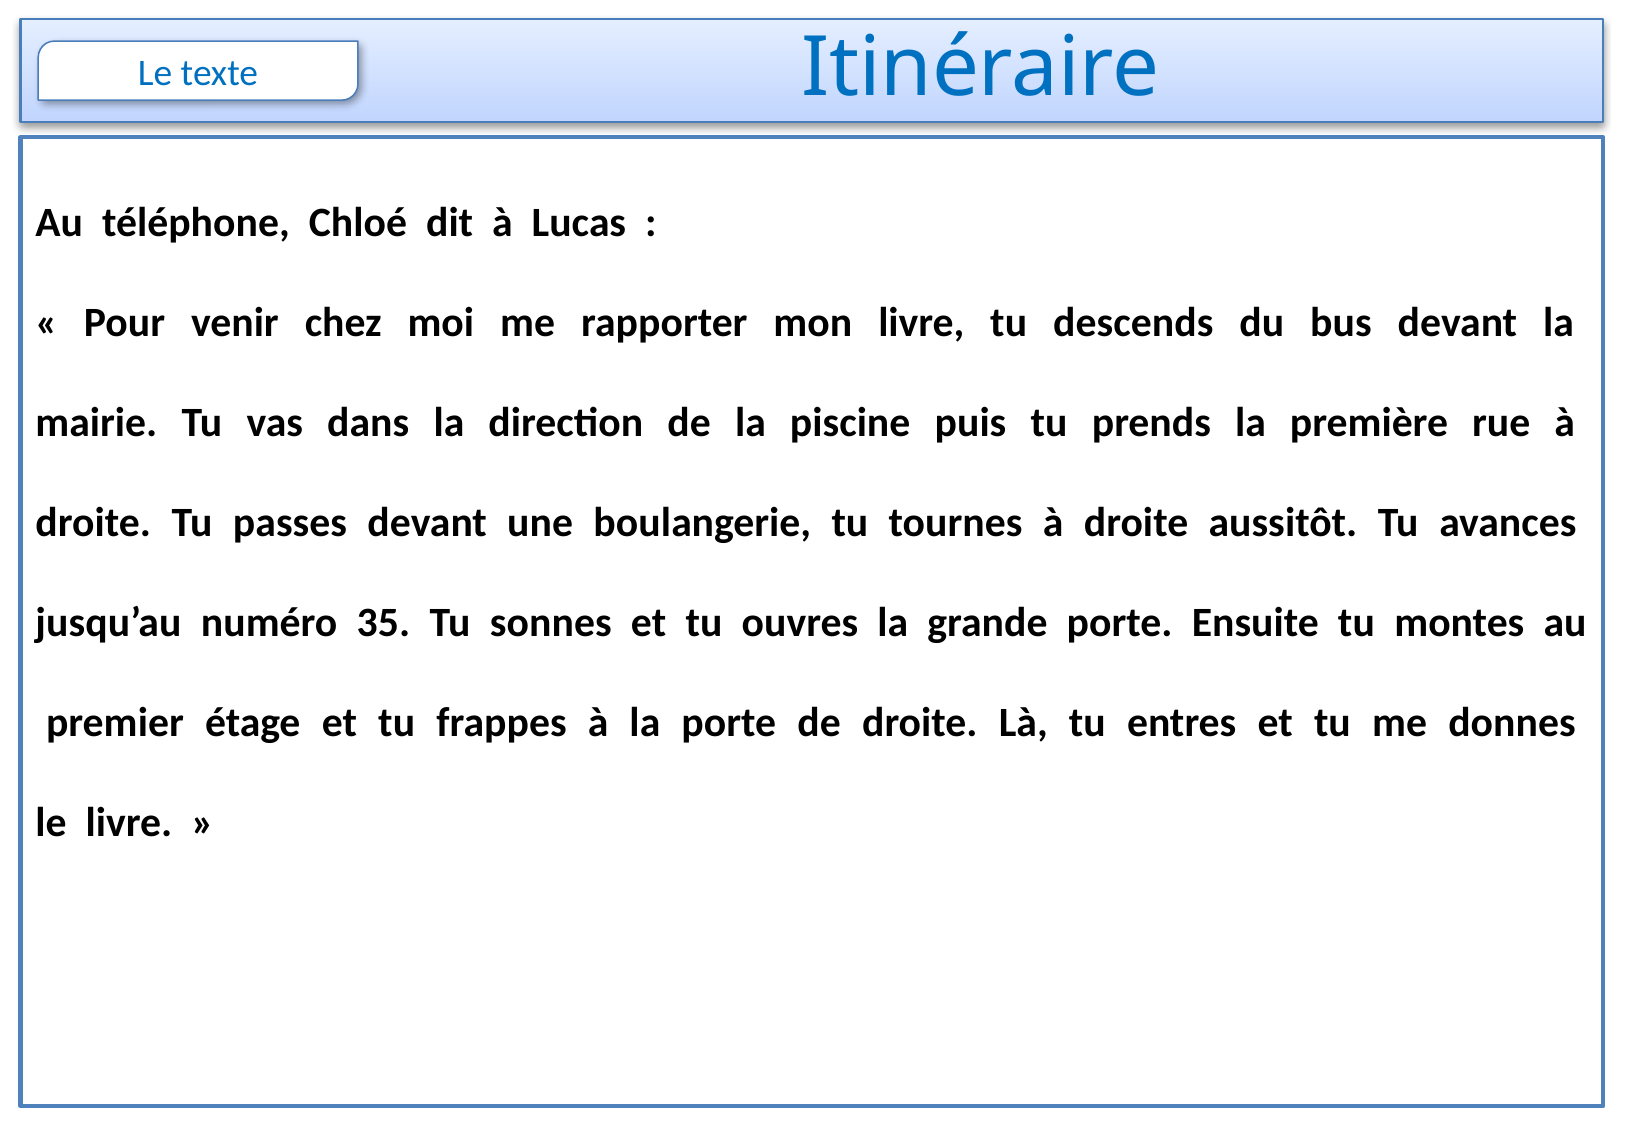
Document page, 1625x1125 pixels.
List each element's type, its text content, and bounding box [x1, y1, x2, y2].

title Itinéraire [357, 4, 1604, 120]
list Au téléphone, Chloé dit à Lucas : « Pour venir chez moi me rapporter mon livre, tu descends du bus devant la mairie. Tu vas dans la direction de la piscine puis tu prends la première rue à droite. Tu passes devant une boulangerie, tu tournes à droite aussitôt. Tu avances jusqu’au numéro 35. Tu sonnes et tu ouvres la grande porte. Ensuite tu montes au premier étage et tu frappes à la porte de droite. Là, tu entres et tu me donnes le livre. » [18, 135, 1605, 1108]
